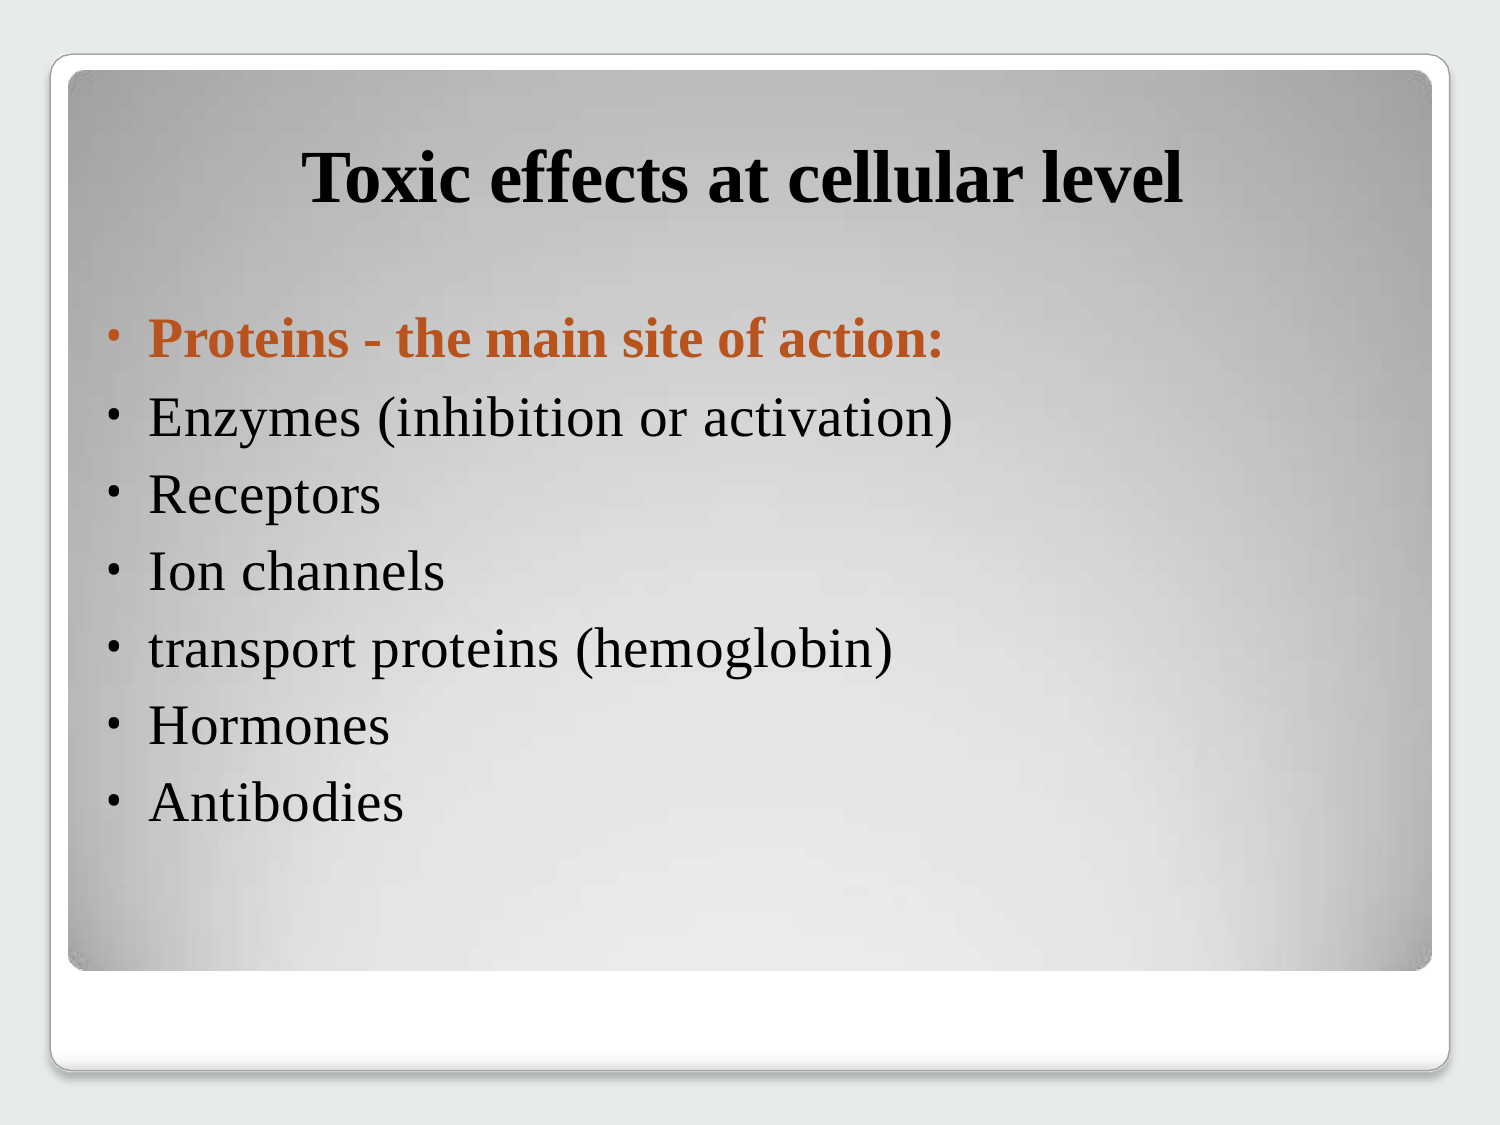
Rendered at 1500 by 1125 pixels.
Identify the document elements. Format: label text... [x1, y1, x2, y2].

title Toxic effects at cellular level [102, 125, 1382, 315]
picture [36, 46, 1464, 1094]
text_box Proteins - the main site of action: Enzymes (inhibition or activation) Receptors Ion channels transport proteins (hemoglobin) Hormones Antibodies [102, 289, 1054, 834]
